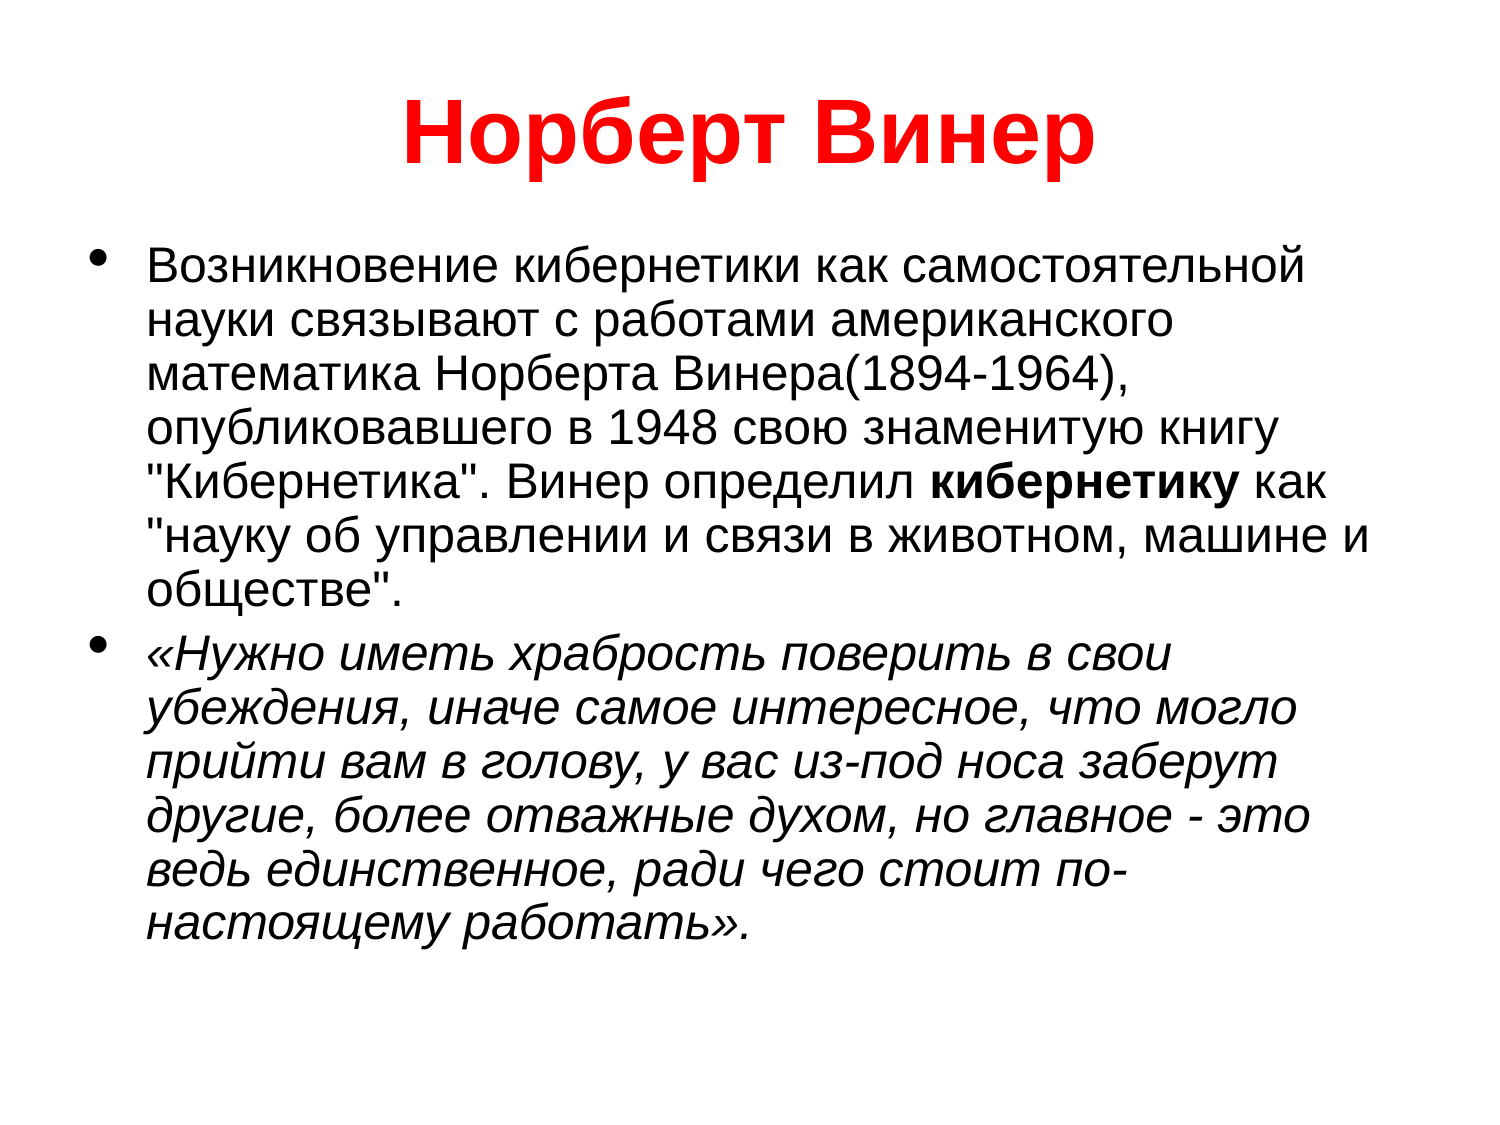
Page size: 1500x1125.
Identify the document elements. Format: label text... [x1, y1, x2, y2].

text_box Норберт Винер [75, 45, 1425, 208]
text_box Возникновение кибернетики как самостоятельной науки связывают с работами американского математика Норберта Винера(1894-1964), опубликовавшего в 1948 свою знаменитую книгу "Кибернетика". Винер определил кибернетику как "науку об управлении и связи в животном, машине и обществе". «Нужно иметь храбрость поверить в свои убеждения, иначе самое интересное, что могло прийти вам в голову, у вас из-под носа заберут другие, более отважные духом, но главное - это ведь единственное, ради чего стоит по-настоящему работать». [75, 231, 1425, 1005]
